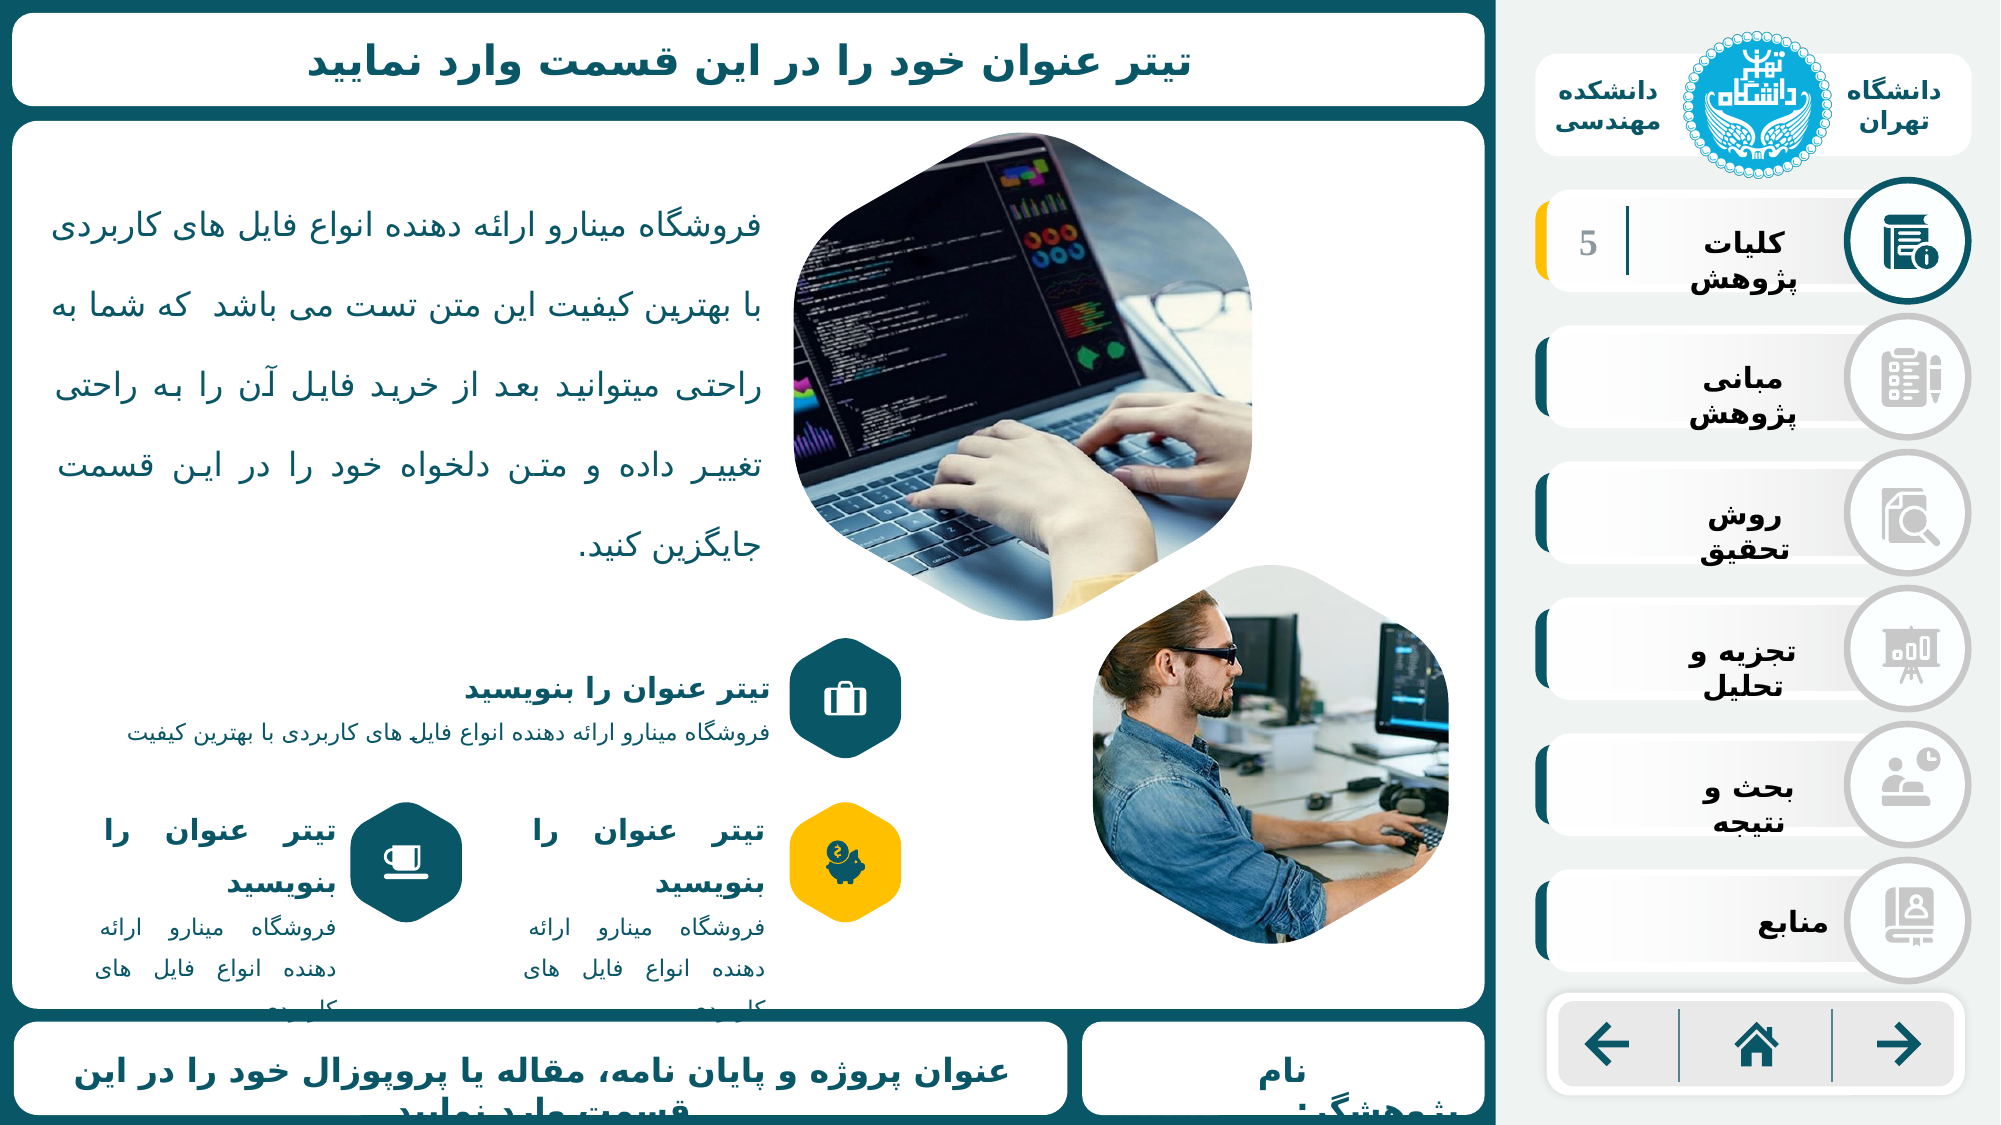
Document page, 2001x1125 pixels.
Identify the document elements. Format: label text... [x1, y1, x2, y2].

text_box بحث و نتیجه [1654, 760, 1844, 846]
text_box مبانی پژوهش [1642, 352, 1844, 437]
text_box کلیات پژوهش [1644, 216, 1844, 302]
text_box منابع [1670, 895, 1844, 946]
text_box تجزیه و تحلیل [1642, 624, 1844, 710]
text_box نام پژوهشگر:............... [1084, 1041, 1482, 1125]
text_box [1881, 625, 1941, 684]
text_box دانشگاه تهران [1832, 67, 1981, 142]
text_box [1883, 214, 1939, 270]
text_box [1584, 1021, 1629, 1067]
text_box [1881, 348, 1941, 408]
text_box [1885, 887, 1935, 947]
text_box عنوان پروژه و پایان نامه، مقاله یا پروپوزال خود را در این قسمت وارد نمایید [19, 1041, 1067, 1125]
picture [1683, 31, 1832, 179]
text_box تیتر عنوان خود را در این قسمت وارد نمایید [19, 26, 1481, 92]
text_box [1881, 488, 1941, 547]
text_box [1734, 1021, 1779, 1067]
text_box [1881, 747, 1941, 807]
text_box فروشگاه مینارو ارائه دهنده انواع فایل های کاربردی با بهترین کیفیت این متن تست می باشد که شما به راحتی میتوانید بعد از خرید فایل آن را به راحتی تغییر داده و متن دلخواه خود را در این قسمت جایگزین کنید. [35, 156, 778, 571]
text_box تیتر عنوان را بنویسید فروشگاه مینارو ارائه دهنده انواع فایل های کاربردی با بهترین کیفیت [75, 643, 786, 753]
text_box تیتر عنوان را بنویسید فروشگاه مینارو ارائه دهنده انواع فایل های کاربردی [493, 786, 781, 1030]
picture [793, 132, 1449, 944]
text_box تیتر عنوان را بنویسید فروشگاه مینارو ارائه دهنده انواع فایل های کاربردی [65, 786, 352, 1030]
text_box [789, 638, 902, 759]
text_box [350, 802, 462, 923]
slide_number 5 [1549, 210, 1628, 271]
text_box [1877, 1021, 1922, 1067]
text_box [789, 802, 902, 923]
text_box روش تحقیق [1646, 488, 1844, 573]
text_box دانشکده مهندسی [1522, 67, 1683, 142]
